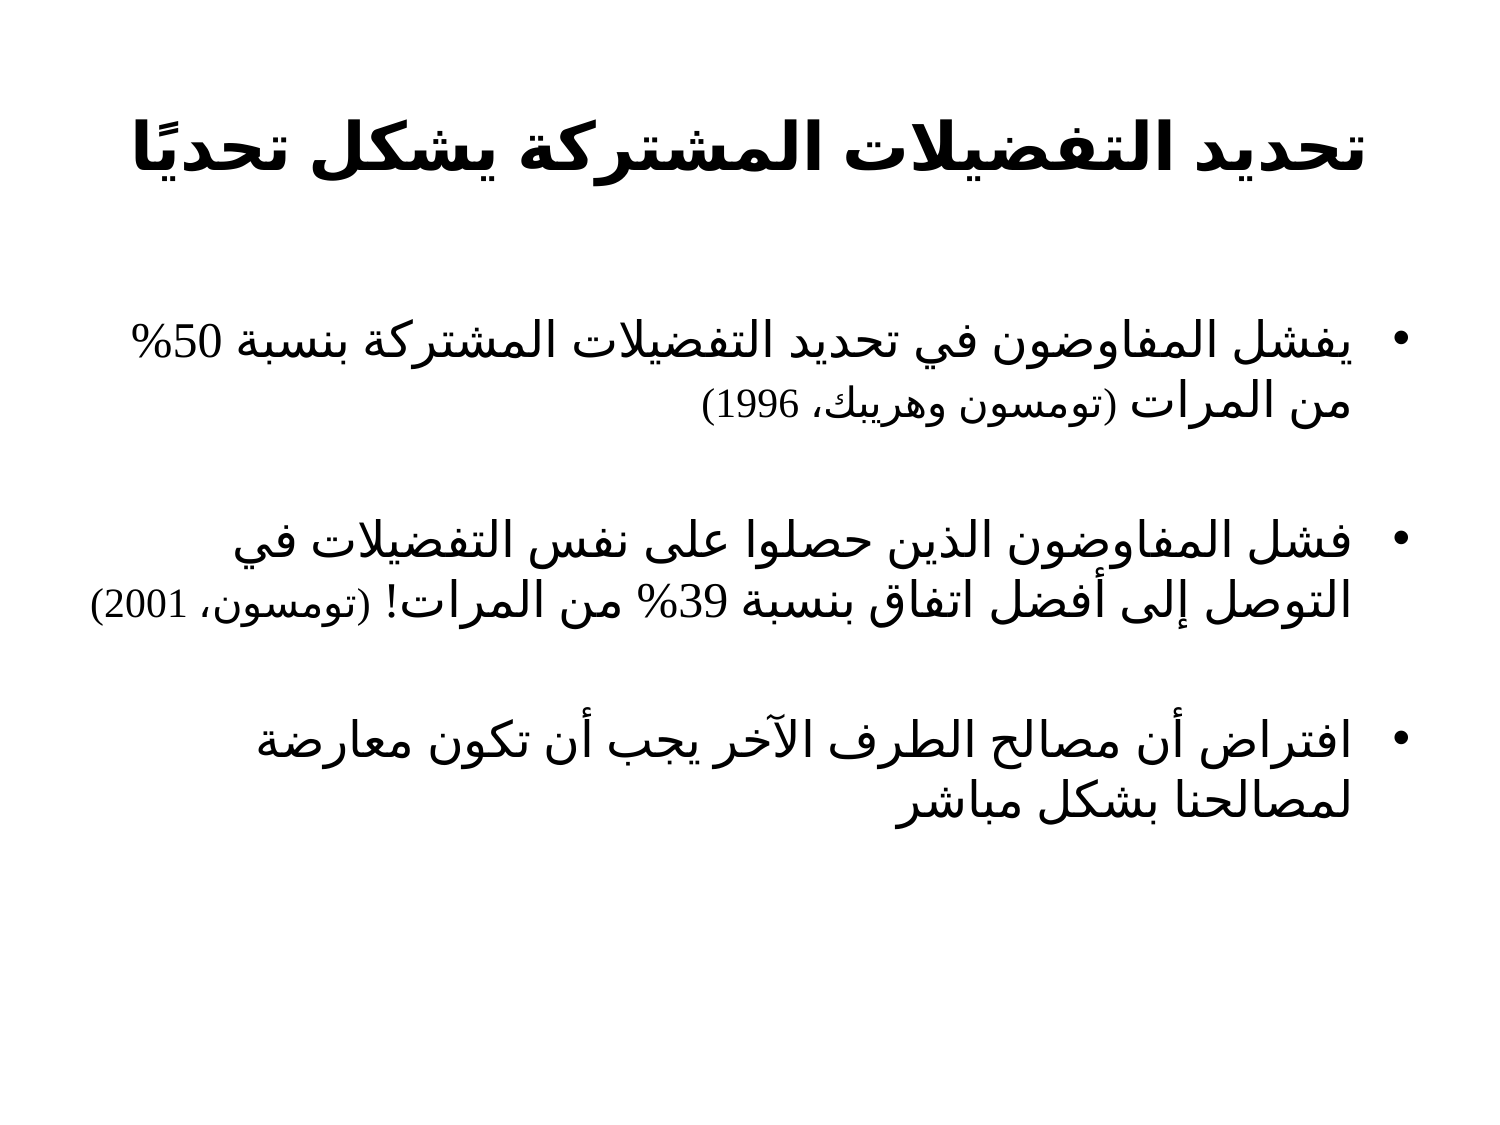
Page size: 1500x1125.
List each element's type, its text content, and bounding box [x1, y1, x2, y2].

list يفشل المفاوضون في تحديد التفضيلات المشتركة بنسبة 50% من المرات (تومسون وهريبك، 1996) فشل المفاوضون الذين حصلوا على نفس التفضيلات في التوصل إلى أفضل اتفاق بنسبة 39% من المرات! (تومسون، 2001) افتراض أن مصالح الطرف الآخر يجب أن تكون معارضة لمصالحنا بشكل مباشر [75, 299, 1425, 1043]
title تحديد التفضيلات المشتركة يشكل تحديًا [75, 50, 1425, 238]
